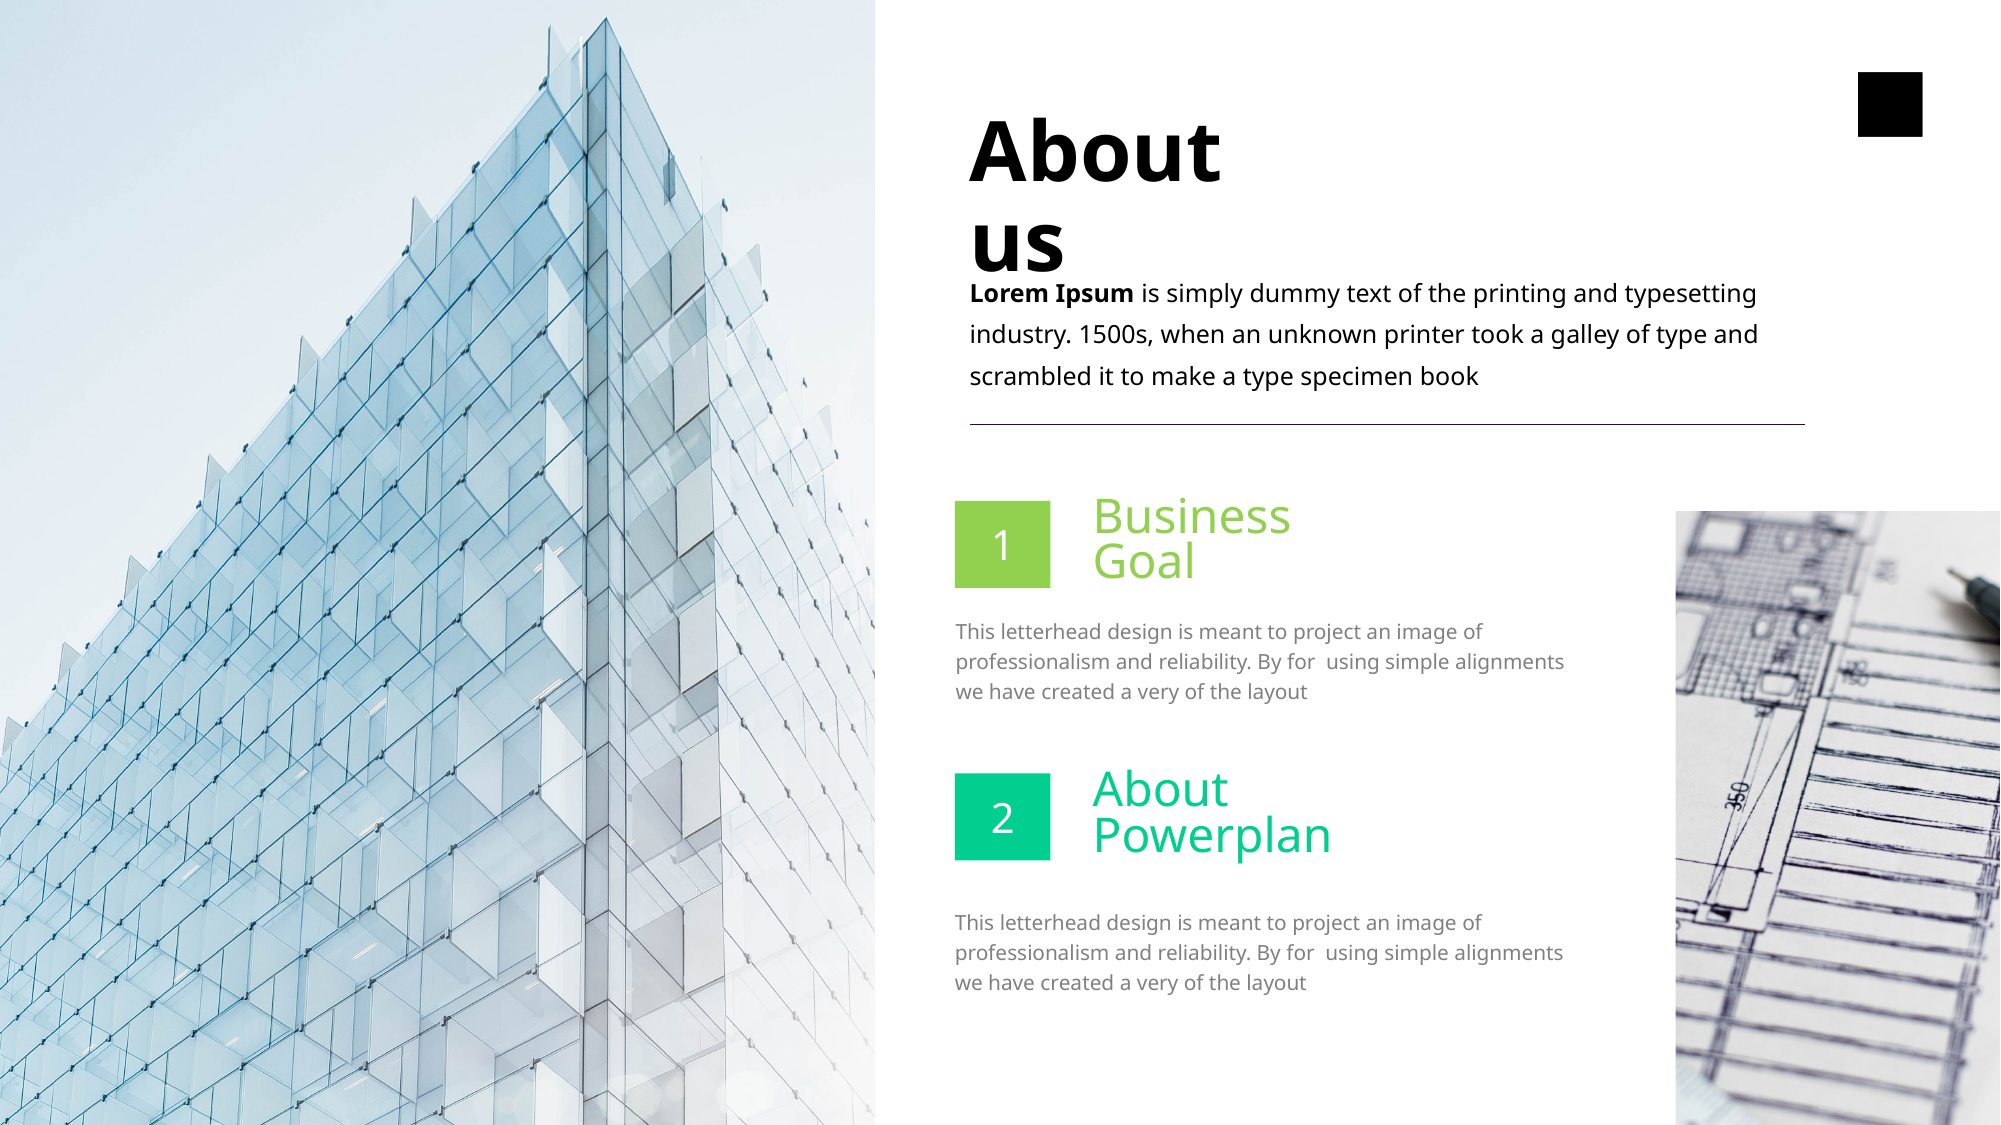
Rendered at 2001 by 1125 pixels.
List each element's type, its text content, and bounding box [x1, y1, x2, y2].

title About us [954, 97, 1324, 258]
text_box Lorem Ipsum is simply dummy text of the printing and typesetting industry. 1500s, when an unknown printer took a galley of type and scrambled it to make a type specimen book [954, 258, 1852, 398]
slide_number 3 [1854, 78, 1927, 130]
picture [0, 0, 875, 1125]
picture [1675, 511, 2000, 1125]
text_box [954, 489, 1596, 995]
text_box [1857, 71, 1924, 78]
text_box [1857, 130, 1924, 138]
